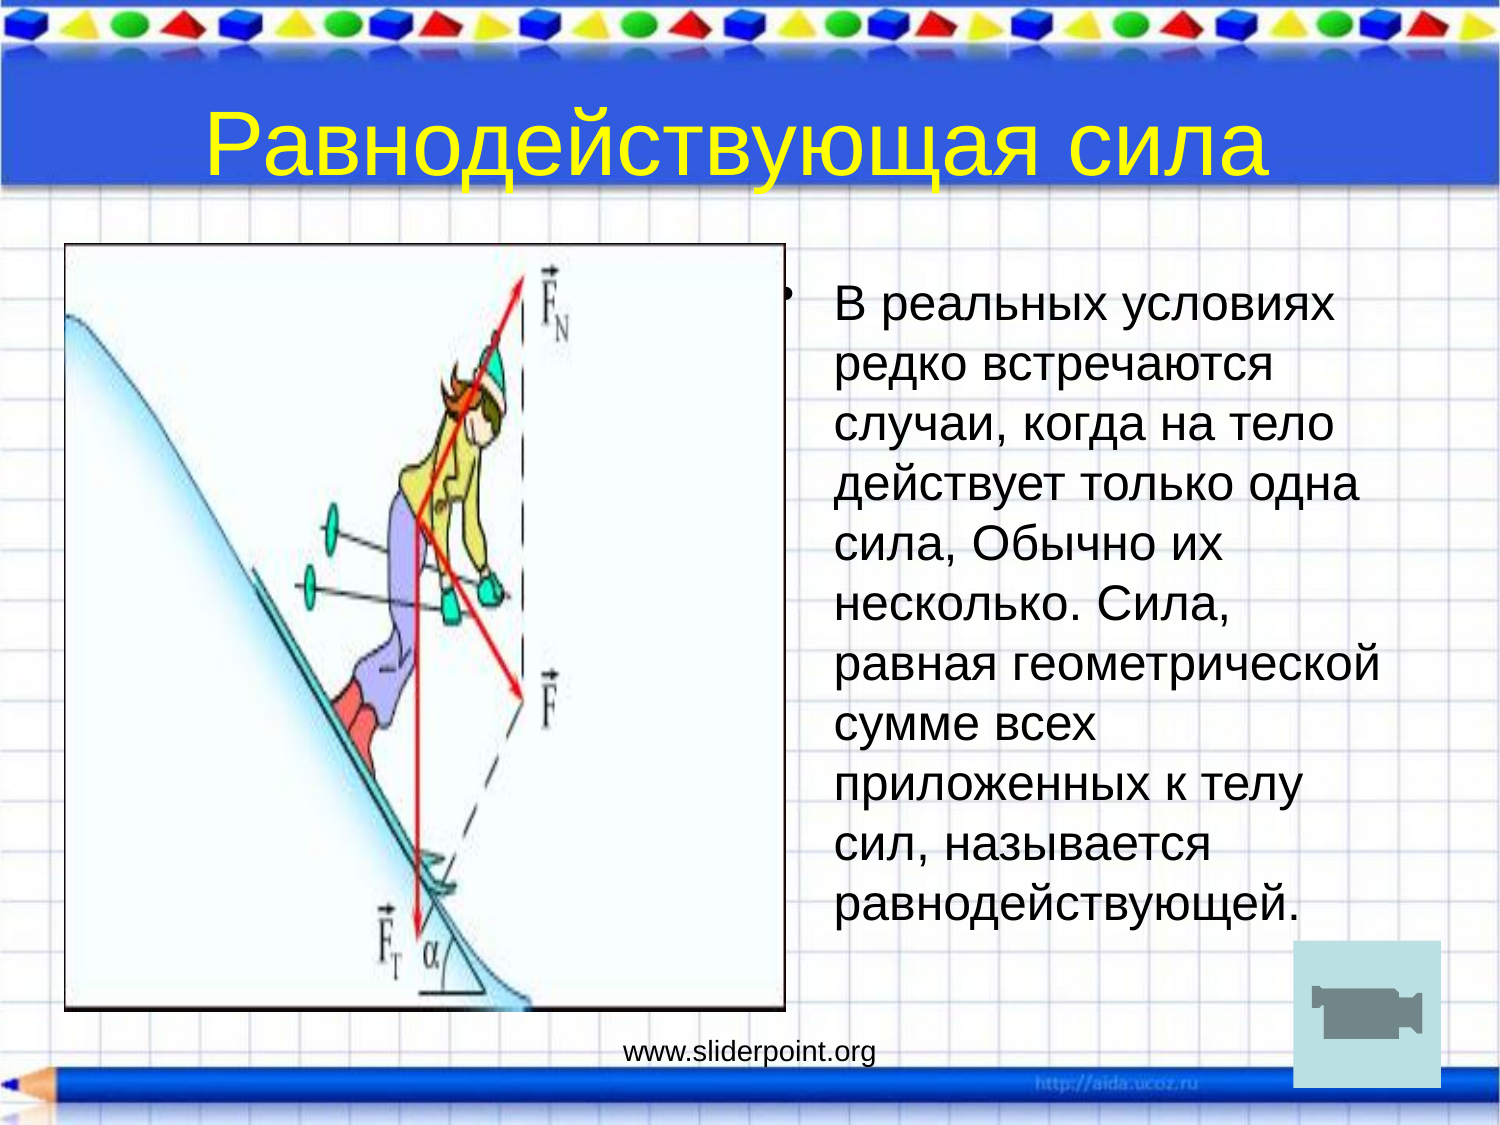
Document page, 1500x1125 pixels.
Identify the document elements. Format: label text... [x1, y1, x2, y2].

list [64, 243, 786, 1012]
footer www.sliderpoint.org [512, 1024, 988, 1103]
text_box [1293, 940, 1441, 1088]
picture [0, 0, 1500, 1125]
title Равнодействующая сила [74, 44, 1426, 233]
list В реальных условиях редко встречаются случаи, когда на тело действует только одна сила, Обычно их несколько. Сила, равная геометрической сумме всех приложенных к телу сил, называется равнодействующей. [791, 262, 1426, 1006]
